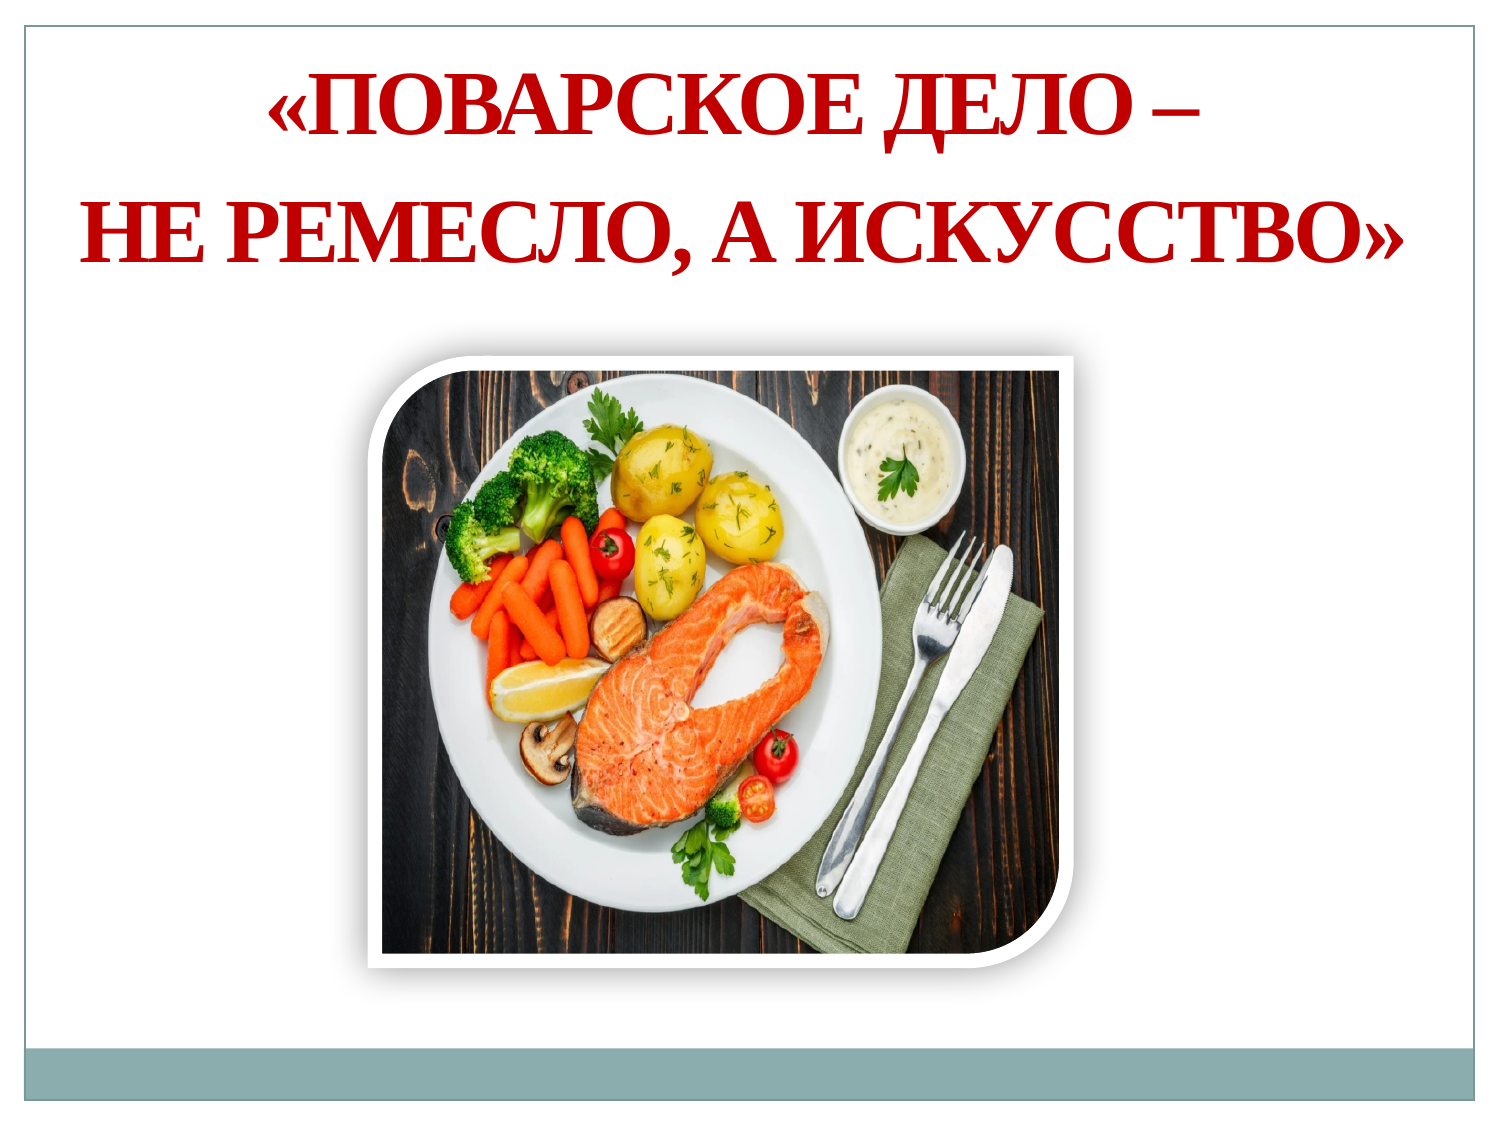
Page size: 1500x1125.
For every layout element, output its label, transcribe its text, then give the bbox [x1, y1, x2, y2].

picture [374, 362, 1067, 962]
list «ПОВАРСКОЕ ДЕЛО – НЕ РЕМЕСЛО, А ИСКУССТВО» [0, 35, 1465, 1005]
